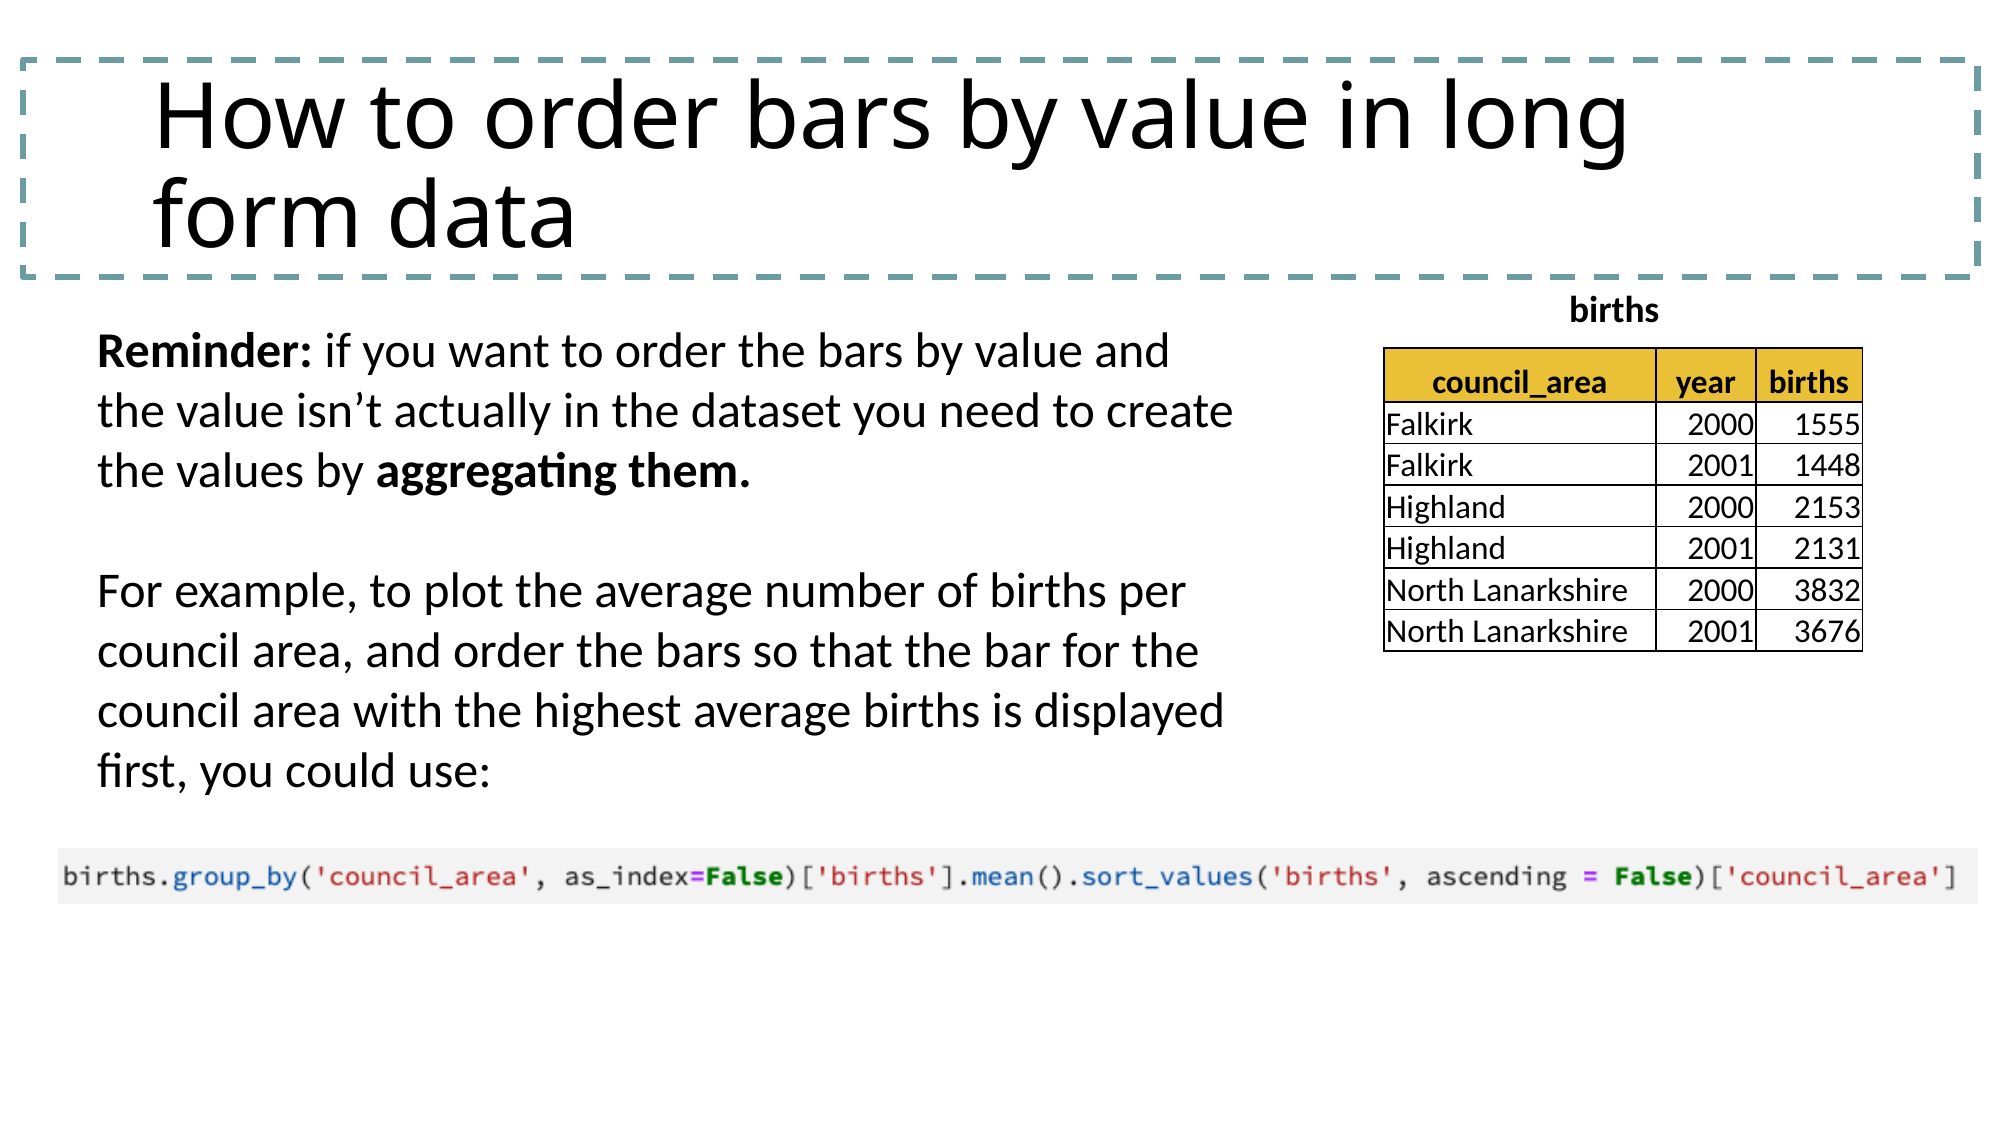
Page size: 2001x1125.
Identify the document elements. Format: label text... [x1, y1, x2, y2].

table_cell Falkirk [1385, 444, 1655, 484]
table_cell 2000 [1657, 569, 1755, 609]
table_cell 2001 [1657, 527, 1755, 567]
table_cell Highland [1385, 486, 1655, 526]
text_box Reminder: if you want to order the bars by value and the value isn’t actually in the dataset you need to create the values by aggregating them. For example, to plot the average number of births per council area, and order the bars so that the bar for the council area with the highest average births is displayed first, you could use: [82, 310, 1261, 848]
title How to order bars by value in long form data [137, 59, 1863, 278]
table_cell 1555 [1757, 403, 1862, 443]
table_header births [1757, 349, 1862, 401]
table_cell 2131 [1757, 527, 1862, 567]
text_box births [1554, 277, 1704, 338]
table_cell 3832 [1757, 569, 1862, 609]
table_cell 2000 [1657, 486, 1755, 526]
table_cell 2000 [1657, 403, 1755, 443]
table_cell 1448 [1757, 444, 1862, 484]
table_cell 2153 [1757, 486, 1862, 526]
picture [58, 848, 1978, 904]
table_cell Highland [1385, 527, 1655, 567]
table_cell North Lanarkshire [1385, 569, 1655, 609]
table_cell 2001 [1657, 610, 1755, 650]
table_header year [1657, 349, 1755, 401]
table_cell Falkirk [1385, 403, 1655, 443]
table_cell 3676 [1757, 610, 1862, 650]
table_cell 2001 [1657, 444, 1755, 484]
table_header council_area [1385, 349, 1655, 401]
table_cell North Lanarkshire [1385, 610, 1655, 650]
